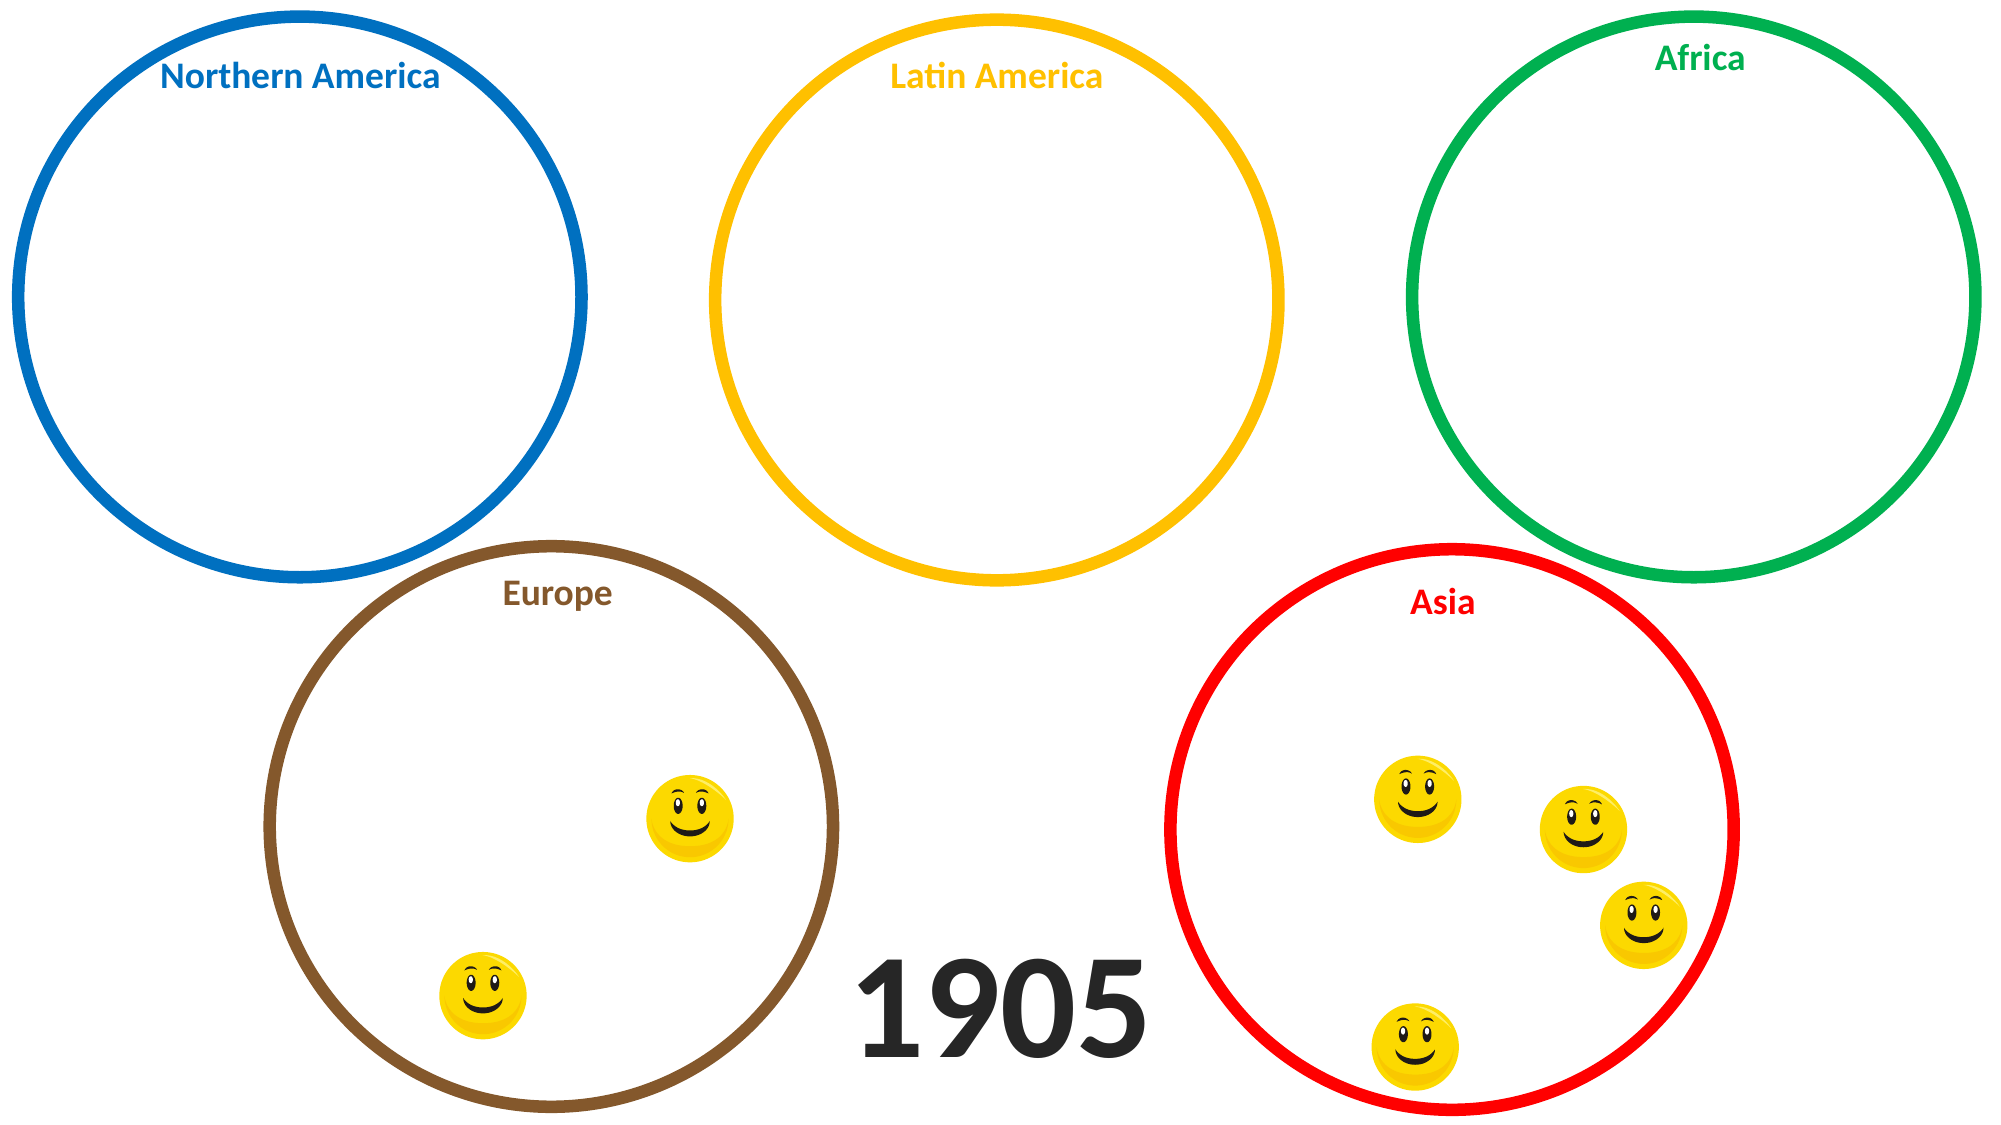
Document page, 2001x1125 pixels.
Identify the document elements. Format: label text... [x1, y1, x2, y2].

text_box Africa [1640, 25, 1788, 86]
text_box 1905 [820, 900, 1181, 1095]
text_box Latin America [875, 43, 1122, 104]
text_box Asia [1395, 569, 1493, 630]
text_box [881, 18, 1112, 43]
picture [646, 774, 734, 863]
text_box [268, 545, 835, 1108]
text_box [1169, 548, 1735, 1111]
text_box [714, 46, 1280, 582]
picture [439, 951, 527, 1040]
text_box [17, 61, 583, 579]
text_box [1411, 15, 1977, 579]
picture [1539, 785, 1628, 874]
text_box Europe [488, 560, 647, 621]
picture [1371, 1003, 1459, 1091]
picture [1600, 881, 1688, 970]
picture [1374, 755, 1462, 843]
text_box Northern America [145, 43, 497, 104]
text_box [178, 15, 422, 43]
